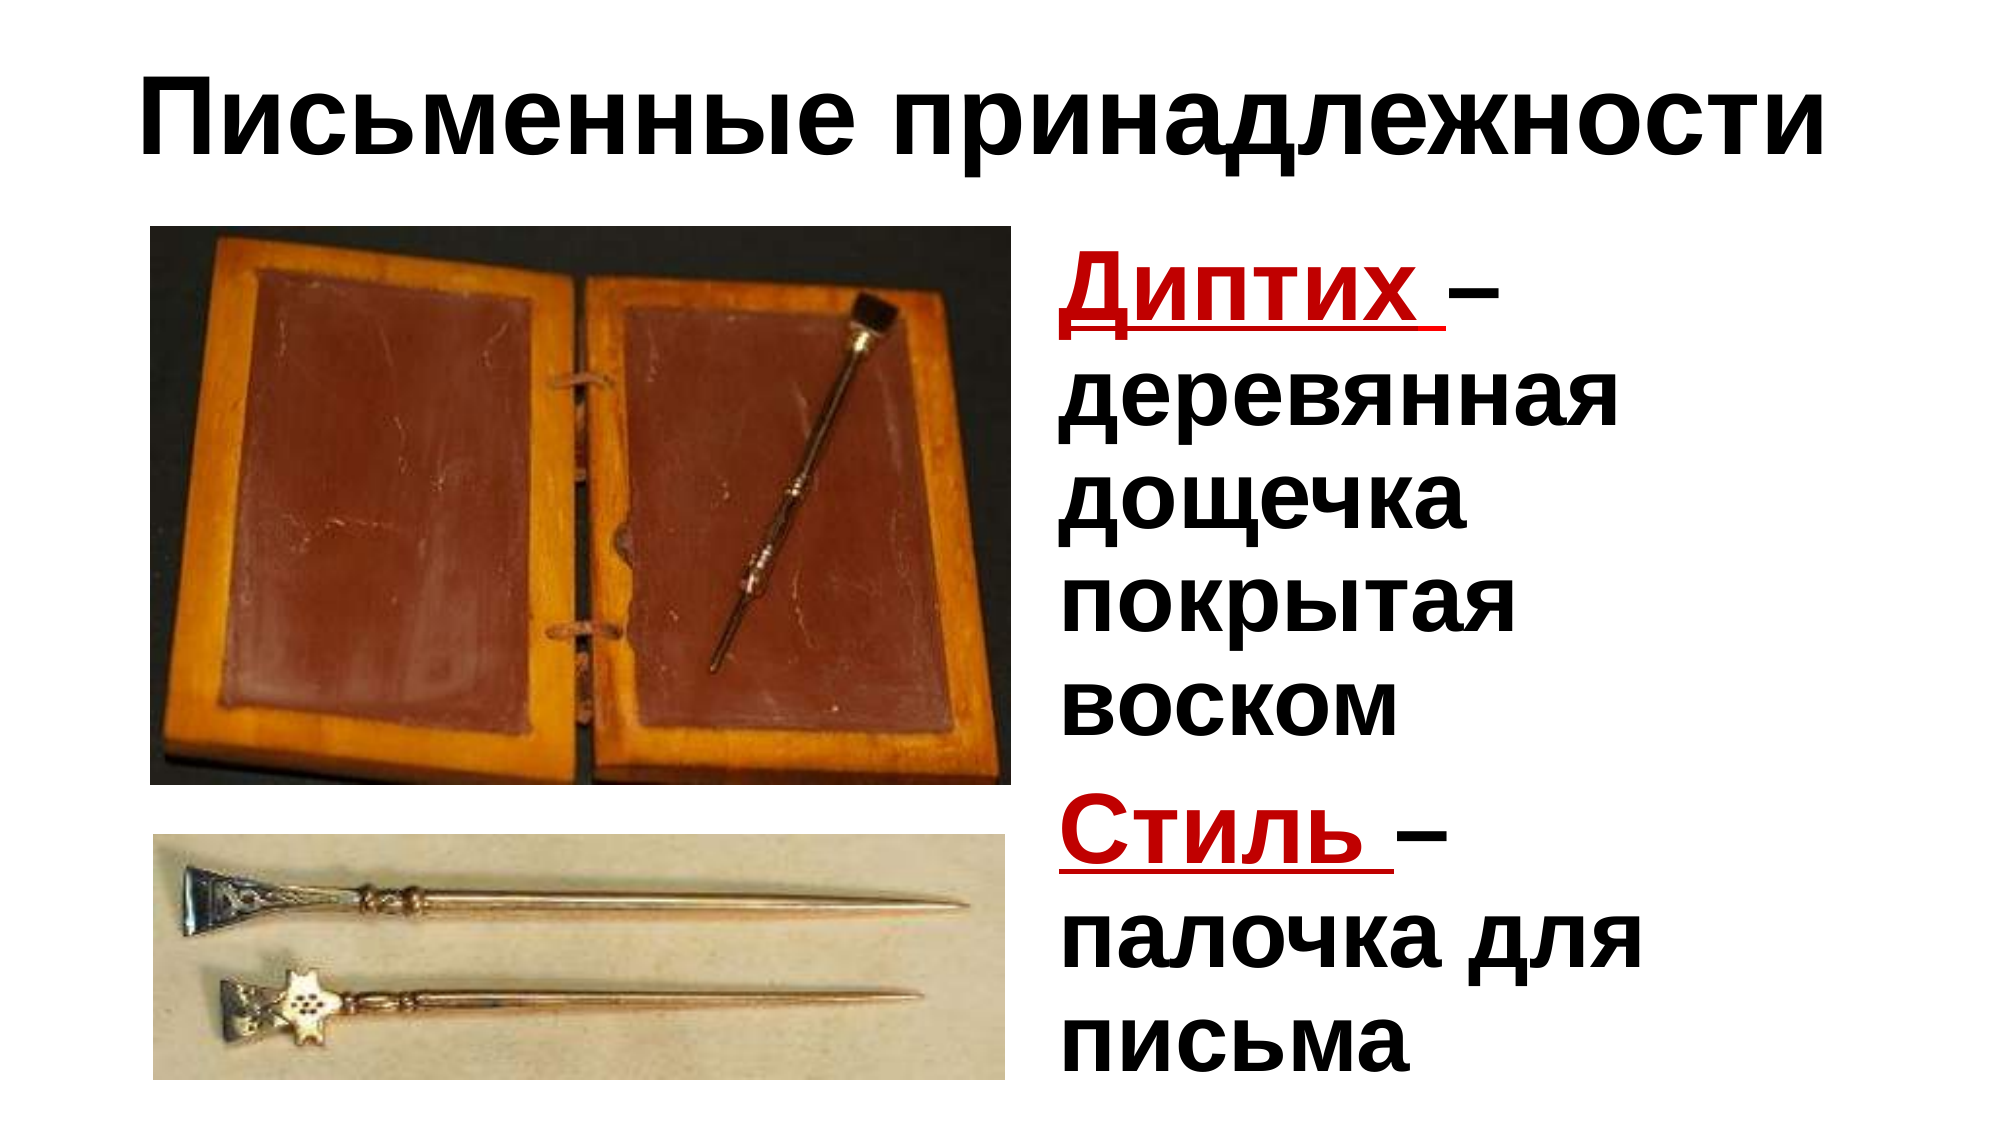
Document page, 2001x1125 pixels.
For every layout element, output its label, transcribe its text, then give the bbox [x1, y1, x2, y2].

title Письменные принадлежности [21, 9, 1977, 227]
list Диптих – деревянная дощечка покрытая воском Стиль – палочка для письма [1043, 226, 1875, 1080]
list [149, 226, 1011, 785]
picture [152, 834, 1005, 1080]
